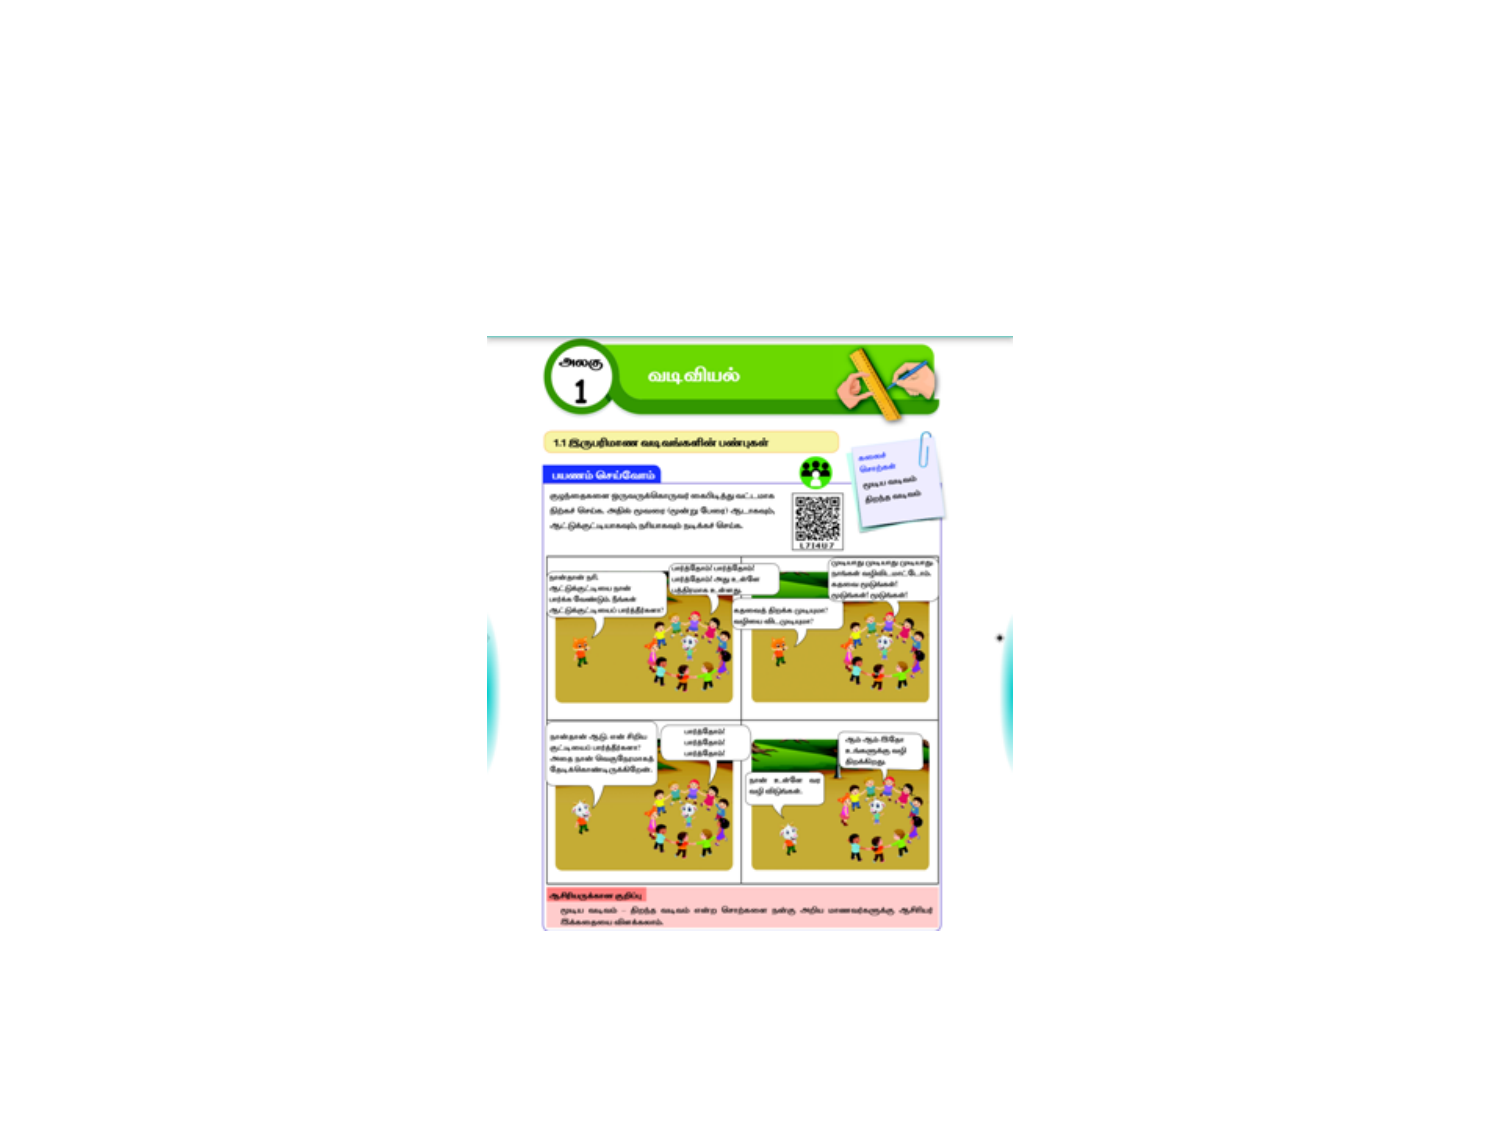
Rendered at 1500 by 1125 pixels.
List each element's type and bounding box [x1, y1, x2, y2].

list [487, 336, 1013, 931]
